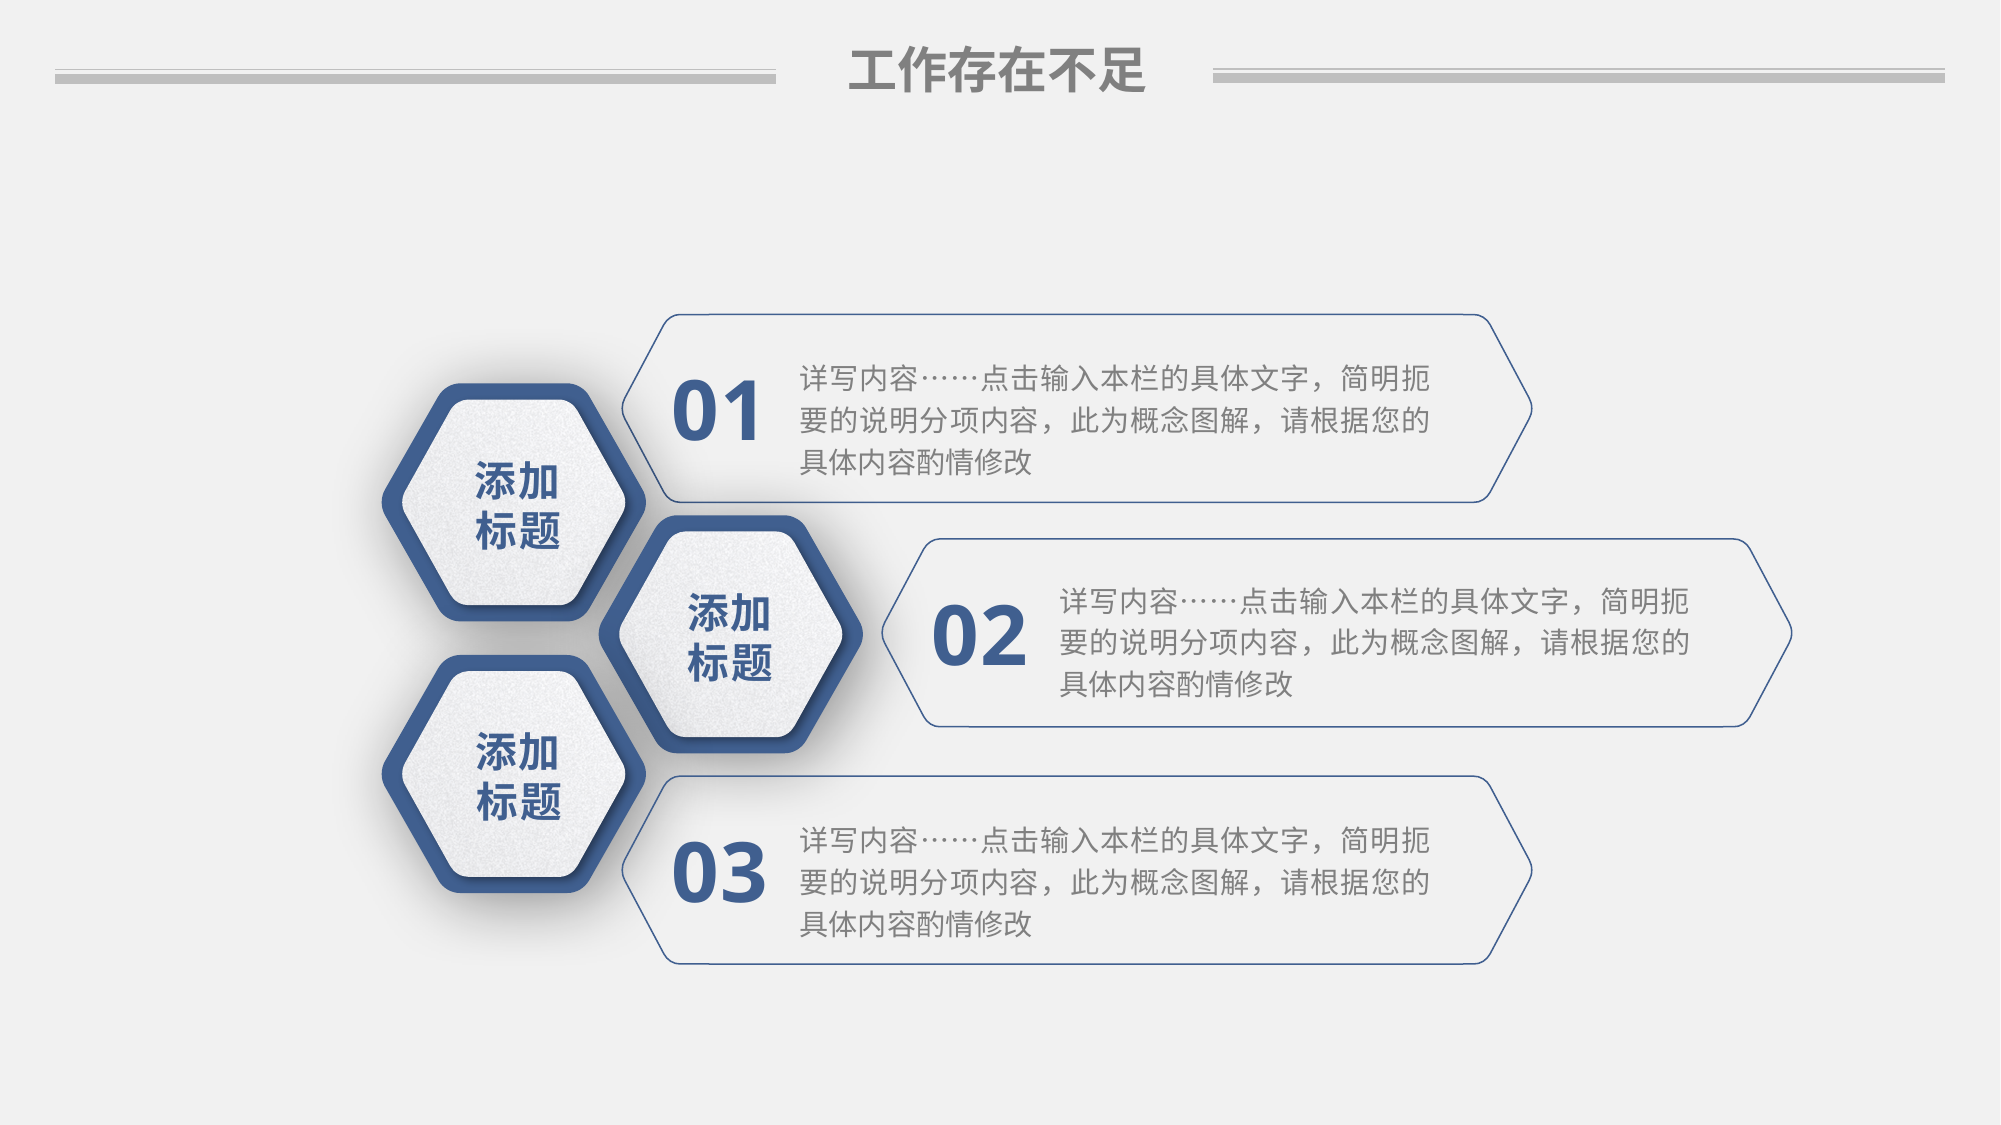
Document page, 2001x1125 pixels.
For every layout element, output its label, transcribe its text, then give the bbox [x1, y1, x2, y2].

text_box [906, 536, 1794, 729]
text_box 02 [899, 574, 1060, 689]
text_box [880, 591, 899, 675]
text_box [632, 364, 640, 380]
text_box 01 [640, 349, 800, 465]
text_box 详写内容……点击输入本栏的具体文字，简明扼要的说明分项内容，此为概念图解，请根据您的具体内容酌情修改 [799, 815, 1431, 941]
text_box 03 [640, 811, 800, 927]
text_box 详写内容……点击输入本栏的具体文字，简明扼要的说明分项内容，此为概念图解，请根据您的具体内容酌情修改 [799, 353, 1431, 480]
text_box [648, 312, 1534, 505]
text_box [381, 654, 647, 894]
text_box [598, 514, 864, 754]
text_box [647, 774, 1534, 967]
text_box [381, 383, 647, 622]
text_box 详写内容……点击输入本栏的具体文字，简明扼要的说明分项内容，此为概念图解，请根据您的具体内容酌情修改 [1059, 576, 1691, 702]
text_box [633, 902, 640, 914]
text_box 工作存在不足 [782, 30, 1213, 106]
